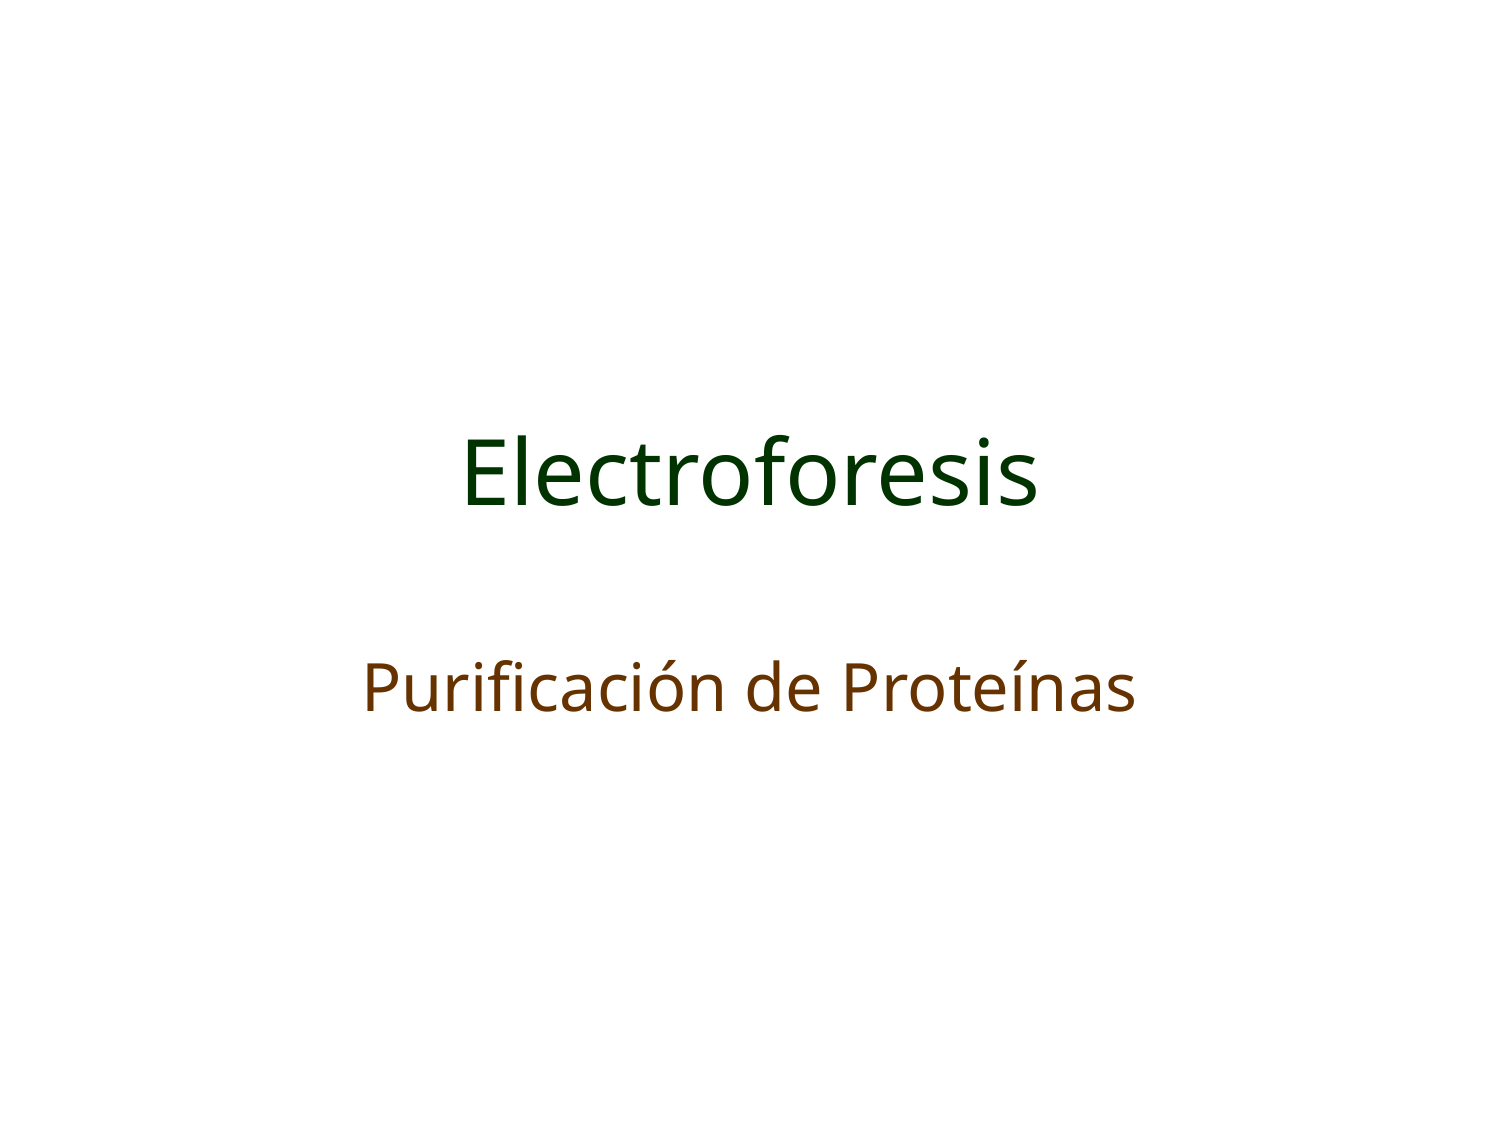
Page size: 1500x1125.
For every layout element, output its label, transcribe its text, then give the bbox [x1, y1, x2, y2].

title Electroforesis [112, 374, 1388, 563]
subtitle Purificación de Proteínas [224, 637, 1276, 926]
